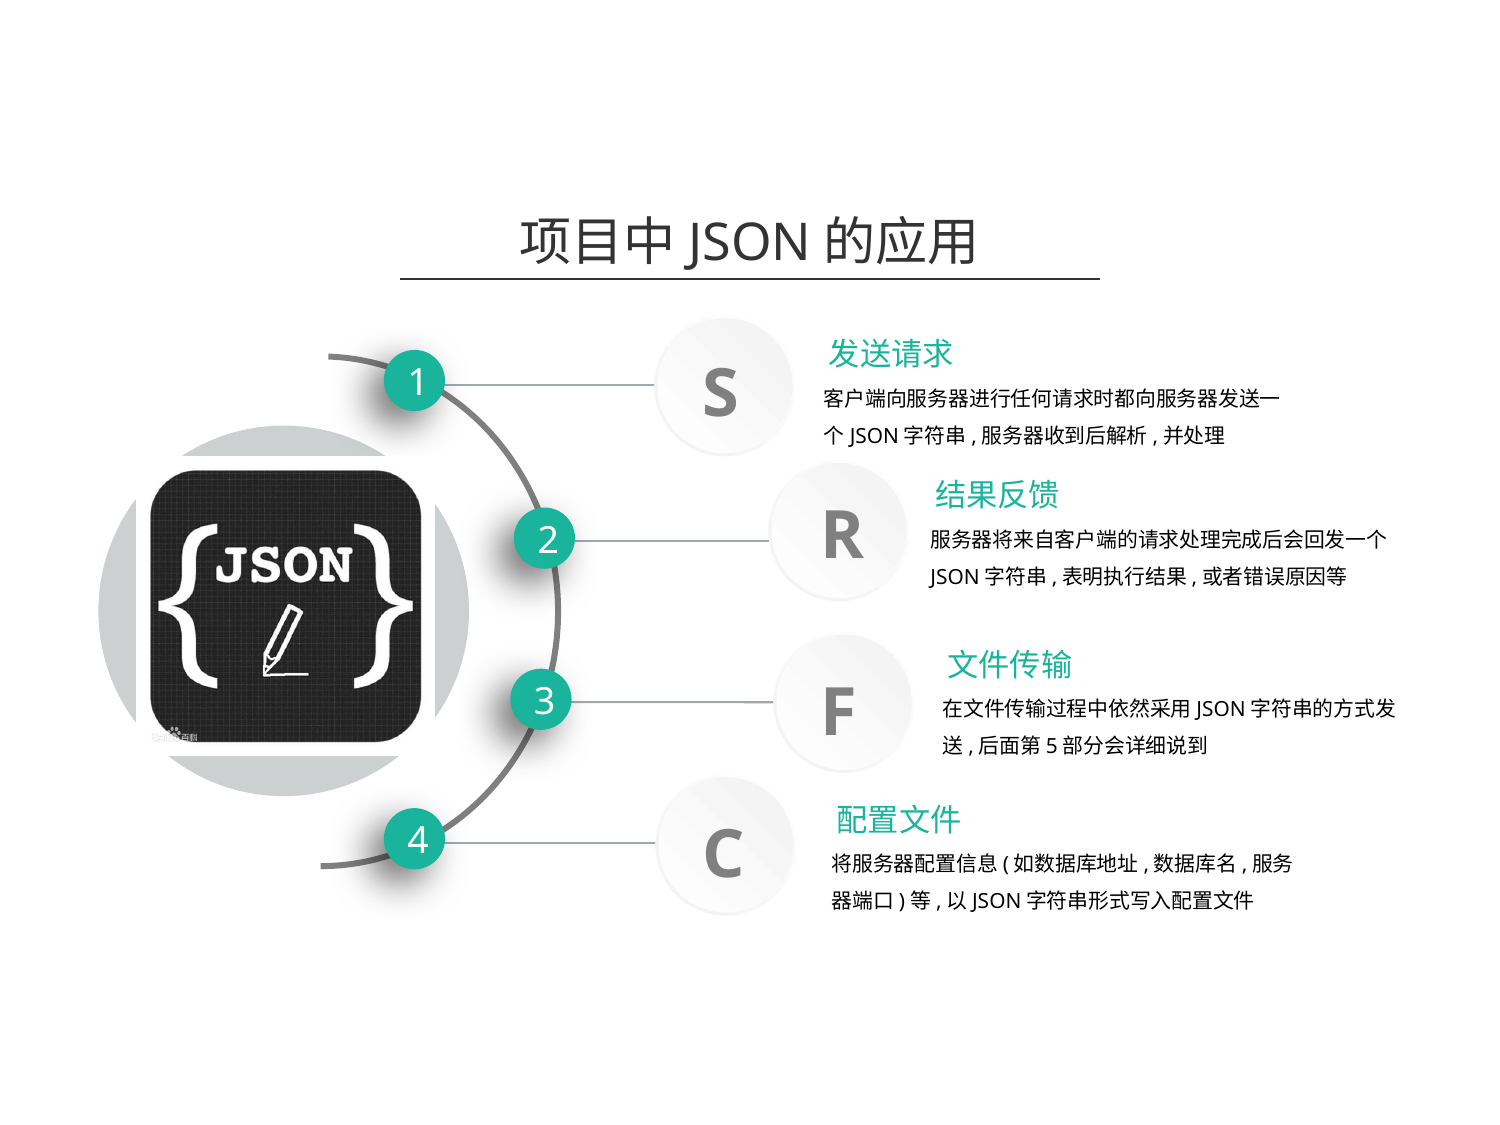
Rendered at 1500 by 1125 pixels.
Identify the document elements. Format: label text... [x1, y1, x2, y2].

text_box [768, 459, 910, 602]
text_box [654, 315, 796, 457]
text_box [773, 631, 915, 773]
text_box 发送请求 [813, 327, 969, 365]
text_box [440, 507, 472, 715]
text_box [179, 423, 387, 455]
text_box [318, 860, 343, 872]
text_box 1 [381, 347, 448, 414]
picture [136, 456, 435, 756]
text_box 3 [508, 666, 574, 733]
text_box 2 [511, 505, 578, 571]
text_box [449, 767, 513, 829]
text_box [458, 397, 538, 495]
text_box 文件传输 [932, 637, 1088, 675]
text_box 结果反馈 [920, 468, 1076, 506]
text_box 服务器将来自客户端的请求处理完成后会回发一个JSON字符串,表明执行结果,或者错误原因等 [915, 506, 1415, 597]
text_box [548, 602, 564, 663]
text_box 将服务器配置信息(如数据库地址,数据库名,服务器端口)等,以JSON字符串形式写入配置文件 [816, 830, 1316, 921]
text_box 4 [381, 806, 448, 872]
text_box [96, 502, 131, 720]
text_box 客户端向服务器进行任何请求时都向服务器发送一个JSON字符串,服务器收到后解析,并处理 [809, 365, 1309, 456]
text_box 在文件传输过程中依然采用JSON字符串的方式发送,后面第5部分会详细说到 [927, 675, 1427, 766]
text_box 项目中JSON的应用 [472, 200, 1028, 278]
text_box [326, 351, 356, 364]
text_box [175, 764, 392, 799]
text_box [655, 774, 797, 916]
text_box 配置文件 [821, 792, 977, 830]
